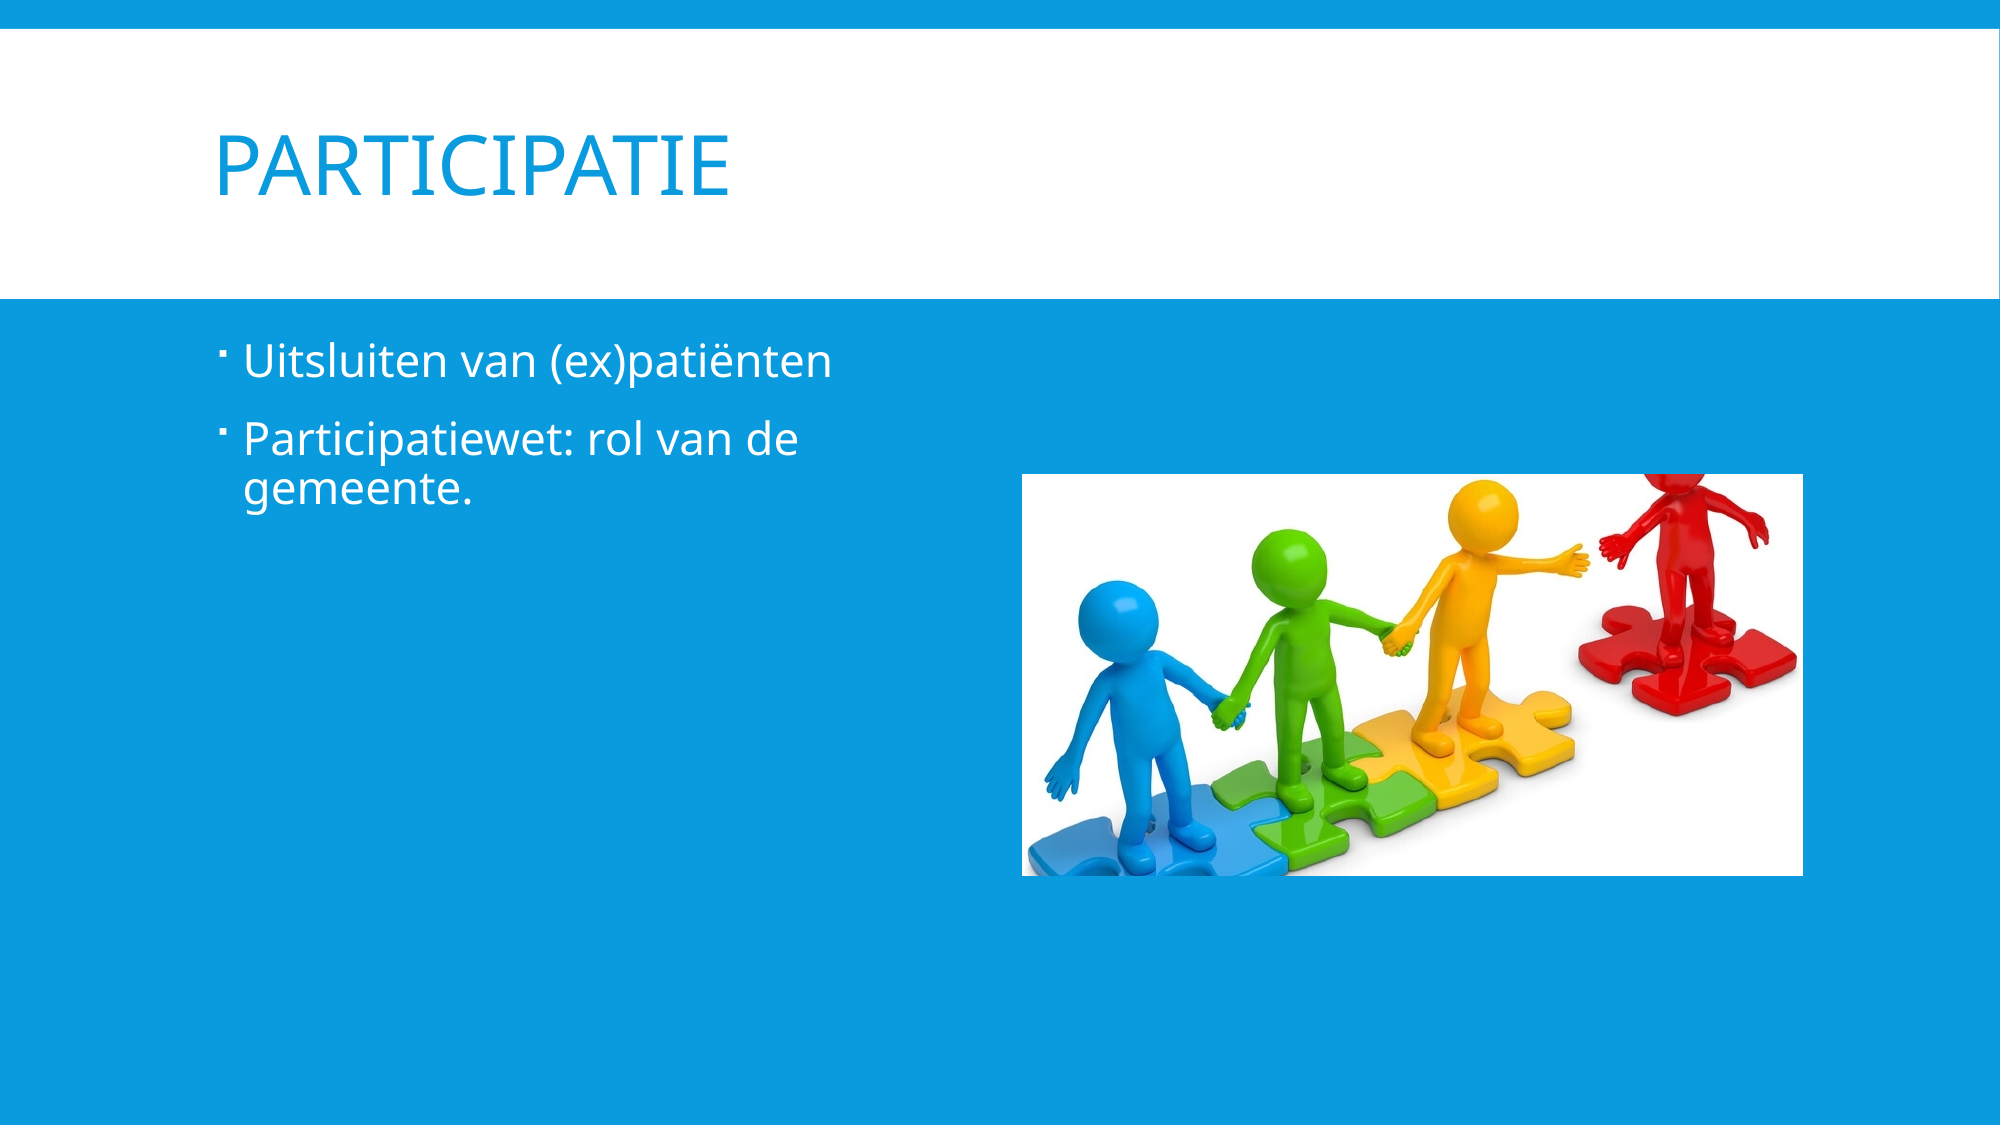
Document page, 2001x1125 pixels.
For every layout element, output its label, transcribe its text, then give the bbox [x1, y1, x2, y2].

picture [1023, 475, 1802, 875]
list Uitsluiten van (ex)patiënten Participatiewet: rol van de gemeente. [197, 329, 978, 1020]
title participatie [197, 46, 1803, 295]
